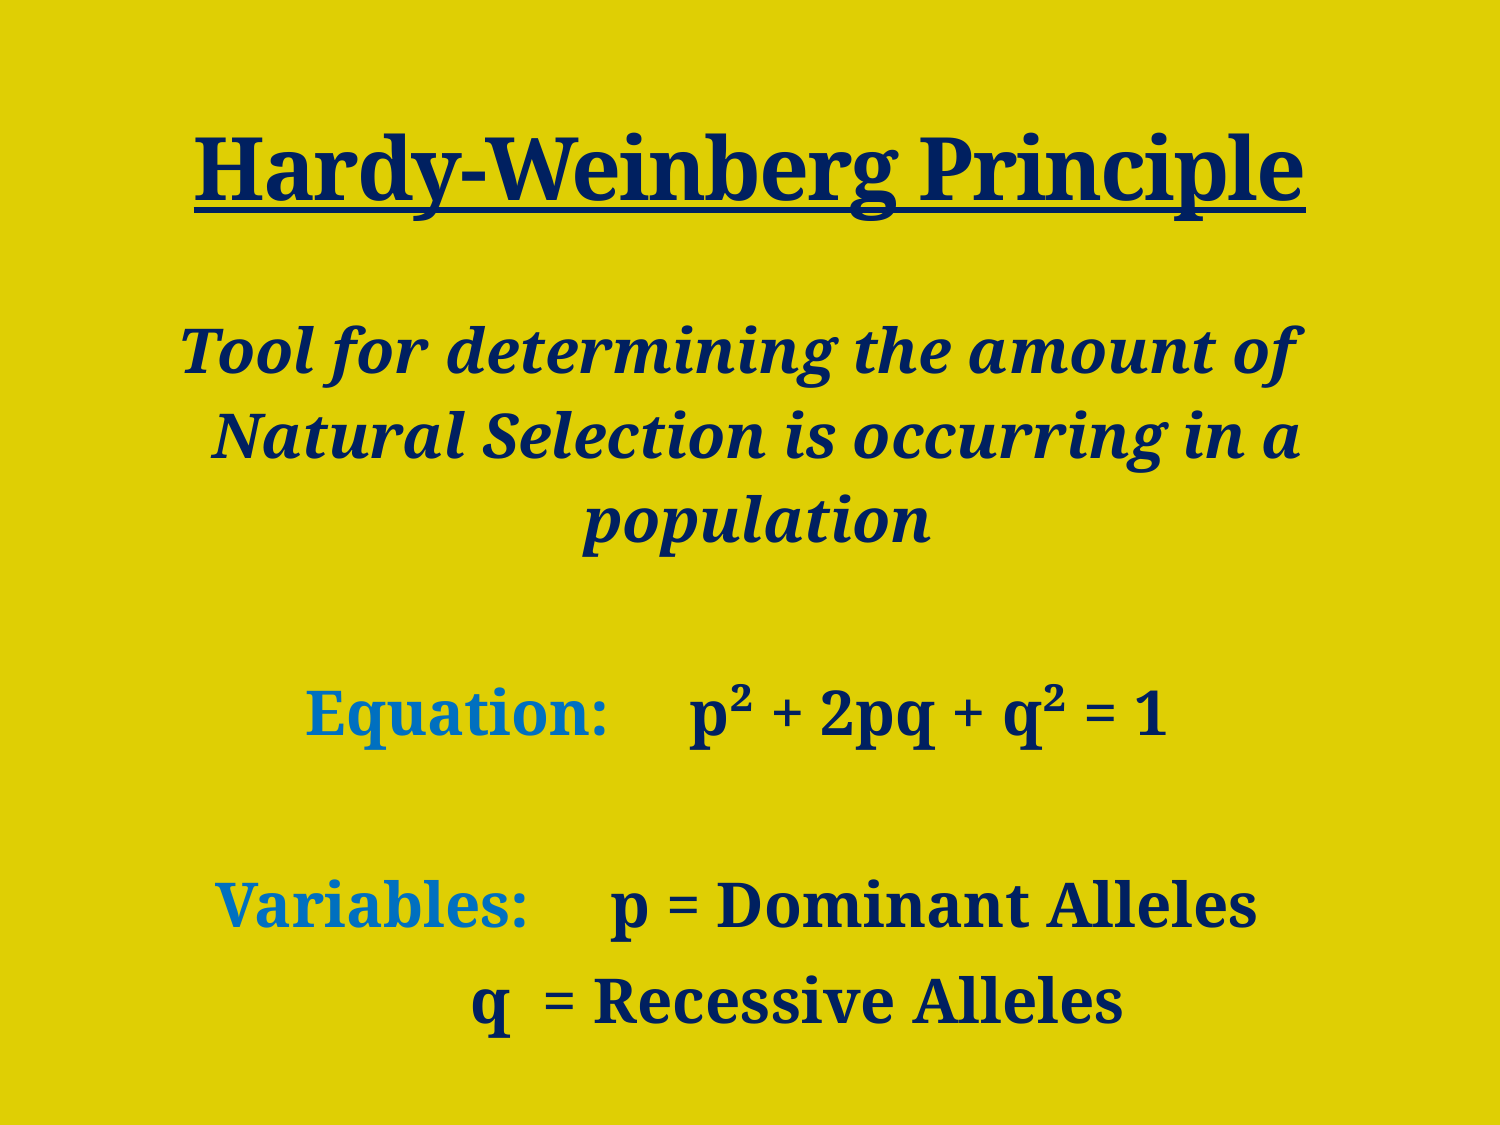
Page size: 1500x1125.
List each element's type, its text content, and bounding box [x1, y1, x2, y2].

list Tool for determining the amount of Natural Selection is occurring in a population Equation: p² + 2pq + q² = 1 Variables: p = Dominant Alleles q = Recessive Alleles [62, 299, 1413, 1050]
title Hardy-Weinberg Principle [74, 24, 1425, 225]
